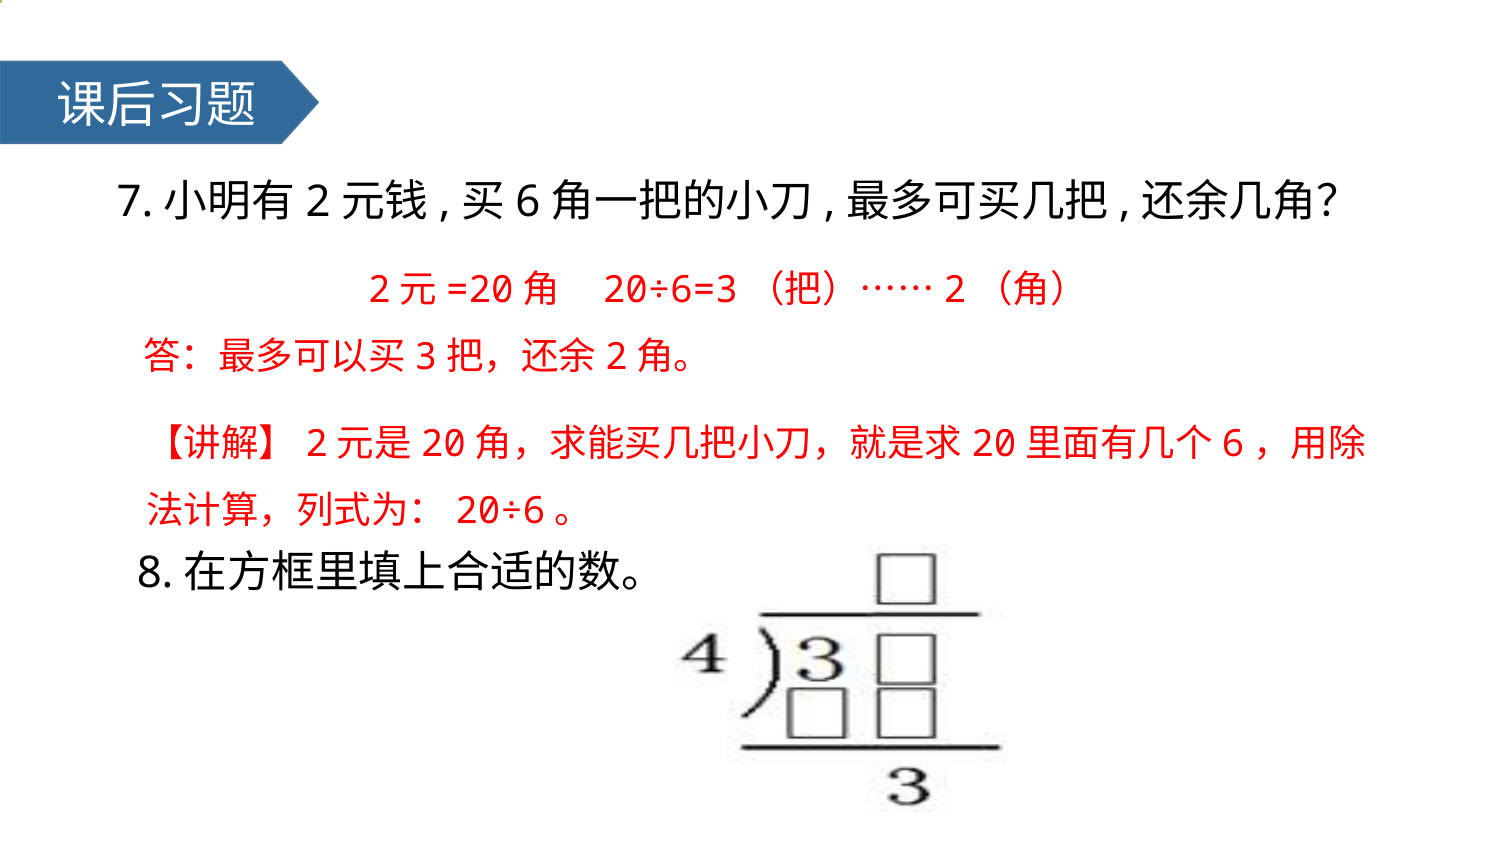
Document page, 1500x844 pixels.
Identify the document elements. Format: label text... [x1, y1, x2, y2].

picture [673, 544, 1007, 812]
text_box 7.小明有2元钱,买6角一把的小刀,最多可买几把,还余几角？ [105, 167, 1372, 232]
text_box 8.在方框里填上合适的数。 [125, 538, 677, 602]
text_box 课后习题 [0, 61, 318, 144]
text_box 2元=20角 20÷6=3（把）……2（角） 答：最多可以买3把，还余2角。 [131, 236, 1099, 383]
text_box 【讲解】2元是20角，求能买几把小刀，就是求20里面有几个6，用除法计算，列式为：20÷6。 [135, 390, 1396, 537]
